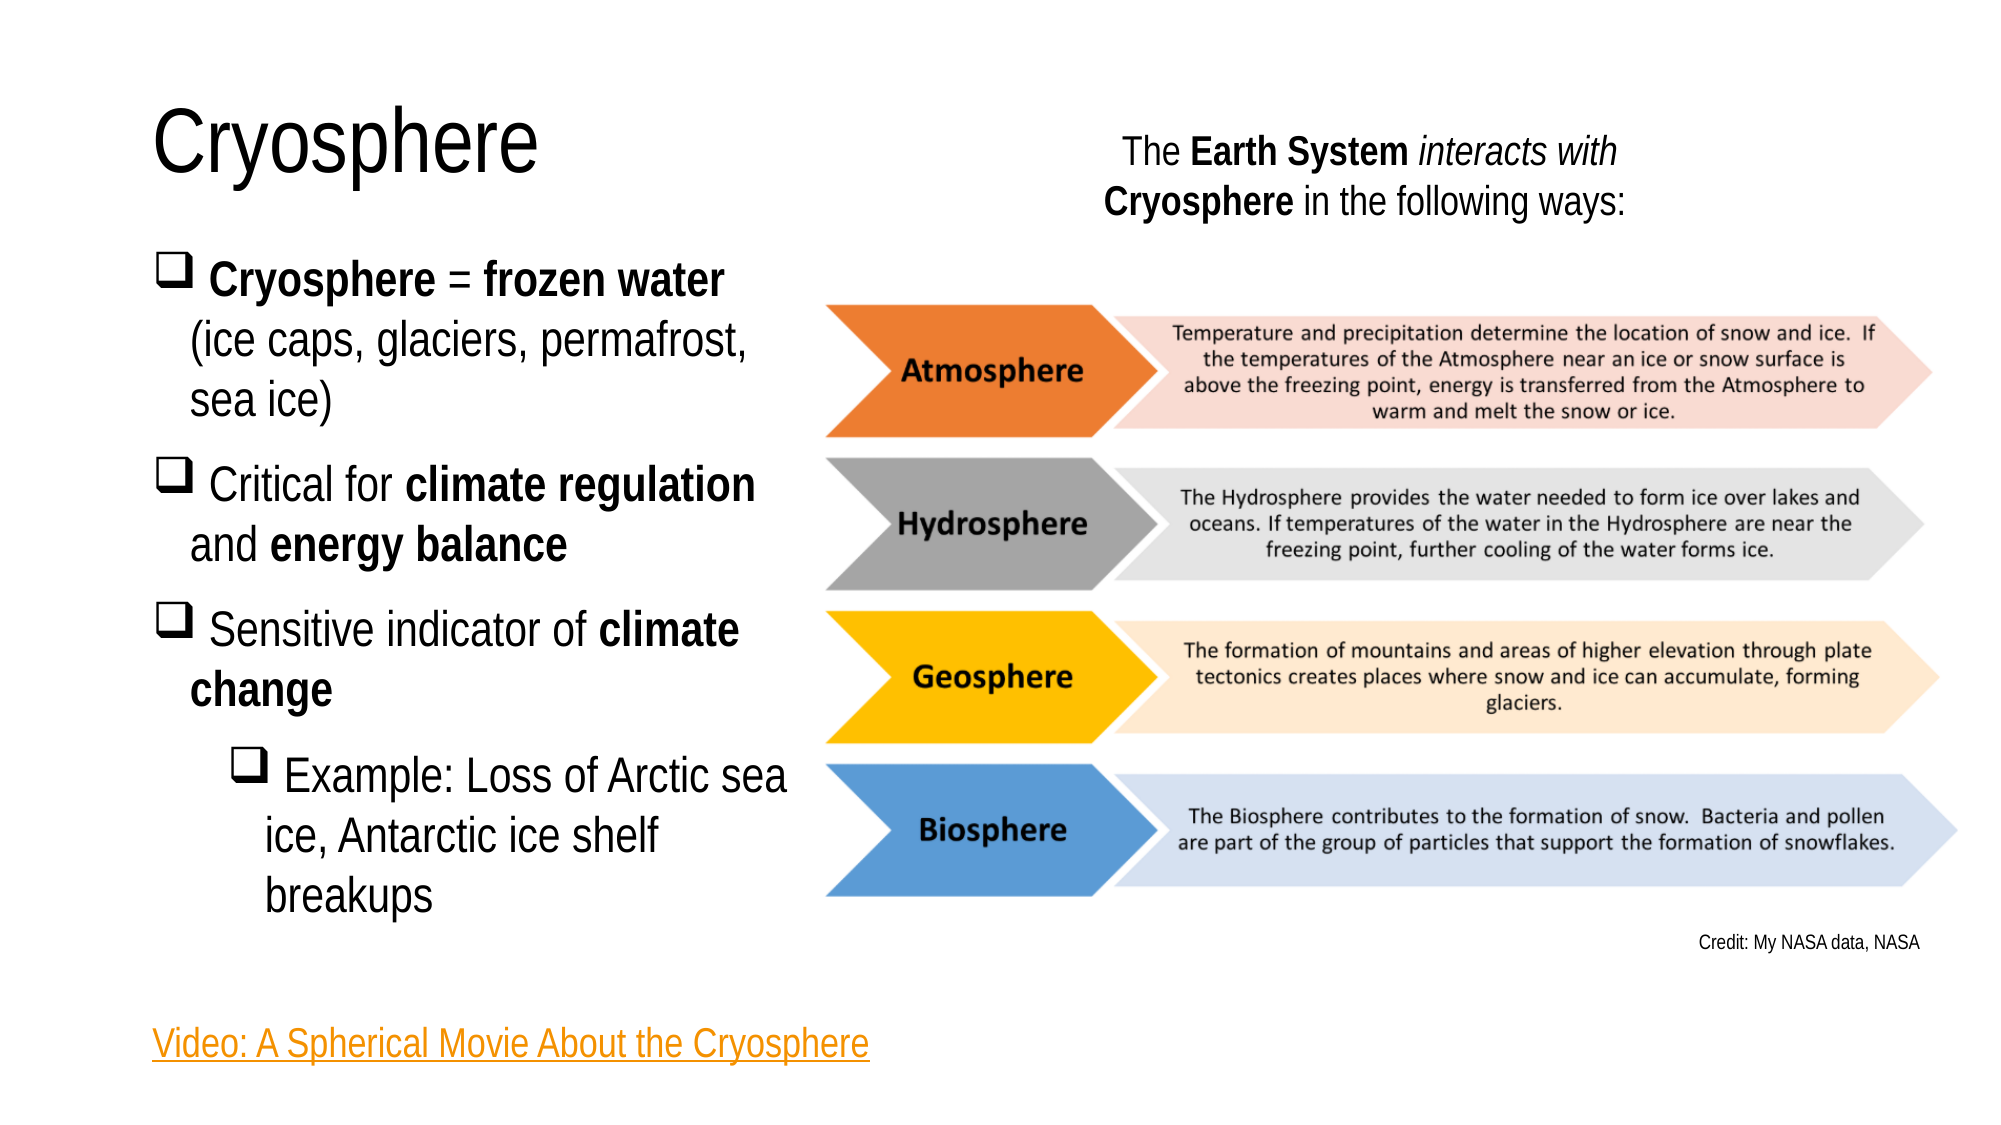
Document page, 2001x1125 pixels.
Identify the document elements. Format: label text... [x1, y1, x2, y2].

text_box Video: A Spherical Movie About the Cryosphere [123, 1008, 899, 1074]
title Cryosphere [137, 59, 1863, 227]
list Cryosphere = frozen water (ice caps, glaciers, permafrost, sea ice) Critical for climate regulation and energy balance Sensitive indicator of climate change Example: Loss of Arctic sea ice, Antarctic ice shelf breakups [137, 239, 806, 990]
picture [816, 289, 1960, 899]
text_box Credit: My NASA data, NASA [1681, 921, 1938, 961]
text_box The Earth System interacts with Cryosphere in the following ways: [1079, 116, 1660, 232]
